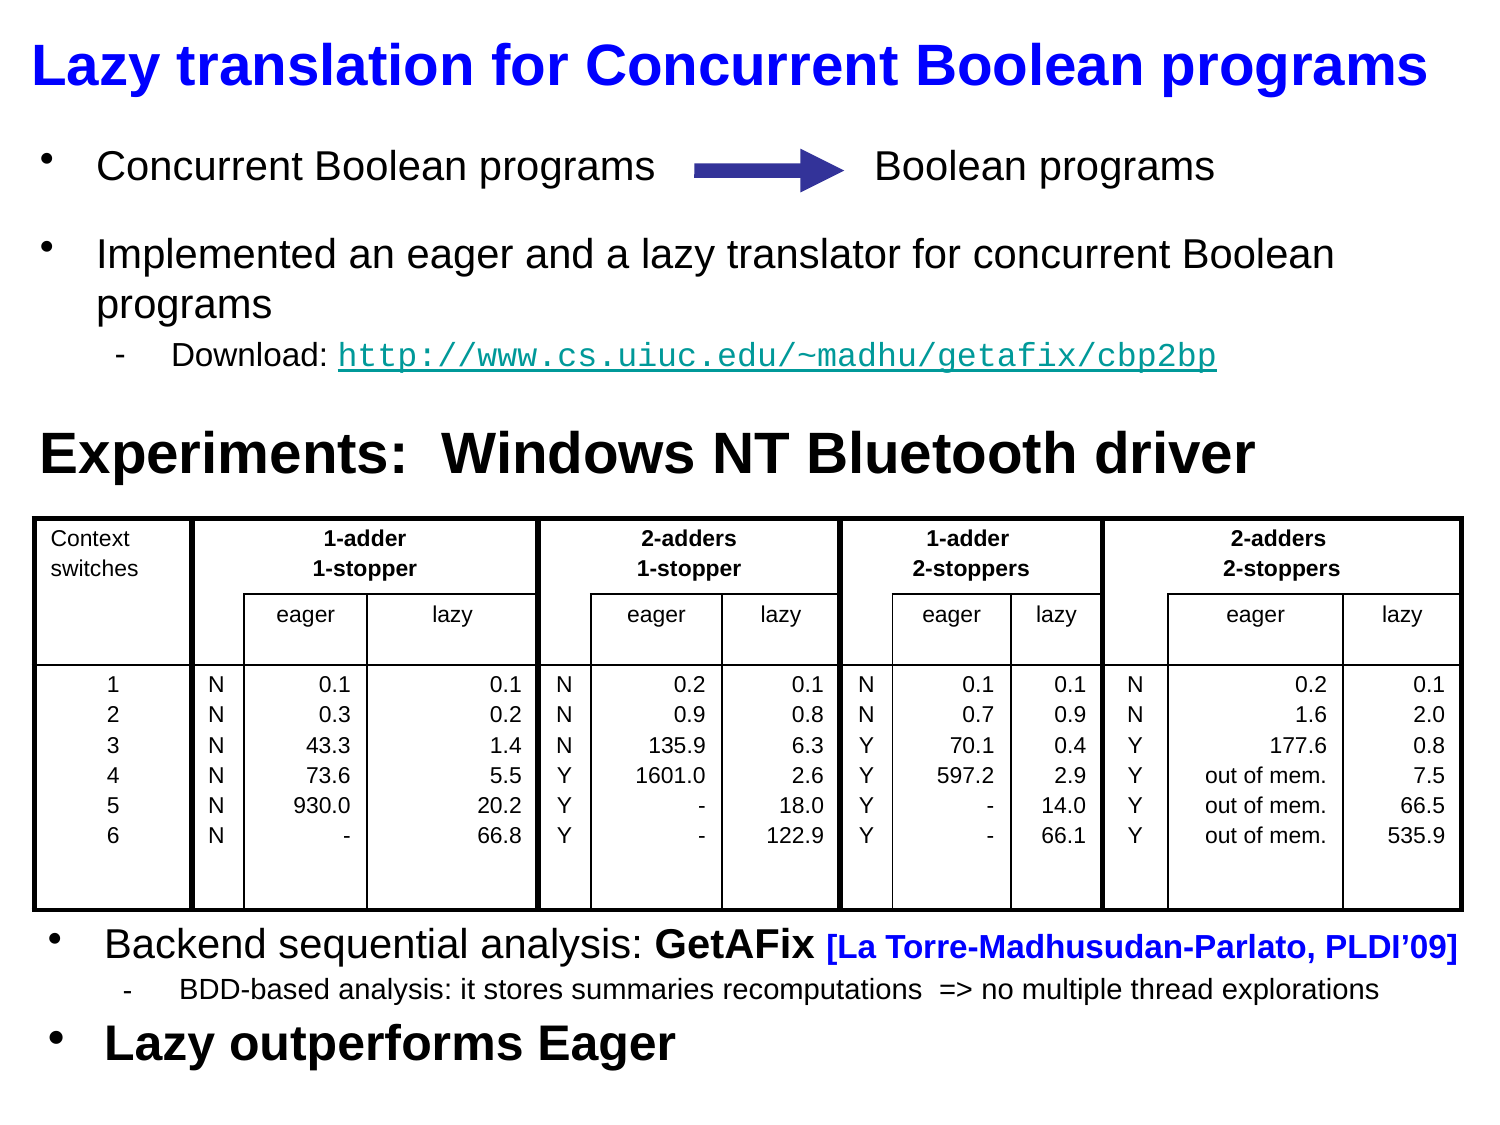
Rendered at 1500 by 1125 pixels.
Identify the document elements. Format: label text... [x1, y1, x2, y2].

table_cell eager [245, 595, 366, 664]
table_cell eager [893, 595, 1010, 664]
table_cell 0.2 0.9 135.9 1601.0 - - [592, 666, 721, 908]
text_box [694, 164, 845, 177]
table_cell eager [592, 595, 721, 664]
table_cell [843, 594, 892, 664]
table_cell lazy [1012, 595, 1100, 664]
table_cell 0.1 0.9 0.4 2.9 14.0 66.1 [1012, 666, 1100, 908]
table_cell N N Y Y Y Y [843, 666, 892, 908]
table_cell N N Y Y Y Y [1105, 666, 1167, 908]
table_cell lazy [1344, 595, 1459, 664]
table_cell 0.1 2.0 0.8 7.5 66.5 535.9 [1344, 666, 1459, 908]
table_cell [1105, 594, 1167, 664]
table_cell [541, 594, 590, 664]
text_box Backend sequential analysis: GetAFix [La Torre-Madhusudan-Parlato, PLDI’09] BDD-based analysis: it stores summaries recomputations => no multiple thread explorations Lazy outperforms Eager [33, 912, 1483, 1125]
table_header 1-adder 1-stopper [195, 521, 535, 594]
table_cell 1 2 3 4 5 6 [37, 666, 189, 908]
table_cell 0.2 1.6 177.6 out of mem. out of mem. out of mem. [1169, 666, 1342, 908]
table_cell [195, 594, 243, 664]
table_cell 0.1 0.2 1.4 5.5 20.2 66.8 [368, 666, 535, 908]
table_cell 0.1 0.3 43.3 73.6 930.0 - [245, 666, 366, 908]
table_cell 0.1 0.8 6.3 2.6 18.0 122.9 [723, 666, 837, 908]
table_header 1-adder 2-stoppers [843, 521, 1100, 594]
table_header 2-adders 1-stopper [541, 521, 837, 594]
table_header Context switches [37, 521, 189, 664]
table_cell N N N Y Y Y [541, 666, 590, 908]
table_cell eager [1169, 595, 1342, 664]
table_header 2-adders 2-stoppers [1105, 521, 1459, 594]
table_cell 0.1 0.7 70.1 597.2 - - [893, 666, 1010, 908]
table_cell lazy [368, 595, 535, 664]
text_box Concurrent Boolean programs Boolean programs Implemented an eager and a lazy translator for concurrent Boolean programs Download: http://www.cs.uiuc.edu/~madhu/getafix/cbp2bp Experiments: Windows NT Bluetooth driver [24, 131, 1475, 590]
table_cell lazy [723, 595, 837, 664]
title Lazy translation for Concurrent Boolean programs [0, 0, 1500, 126]
table_cell N N N N N N [195, 666, 243, 908]
